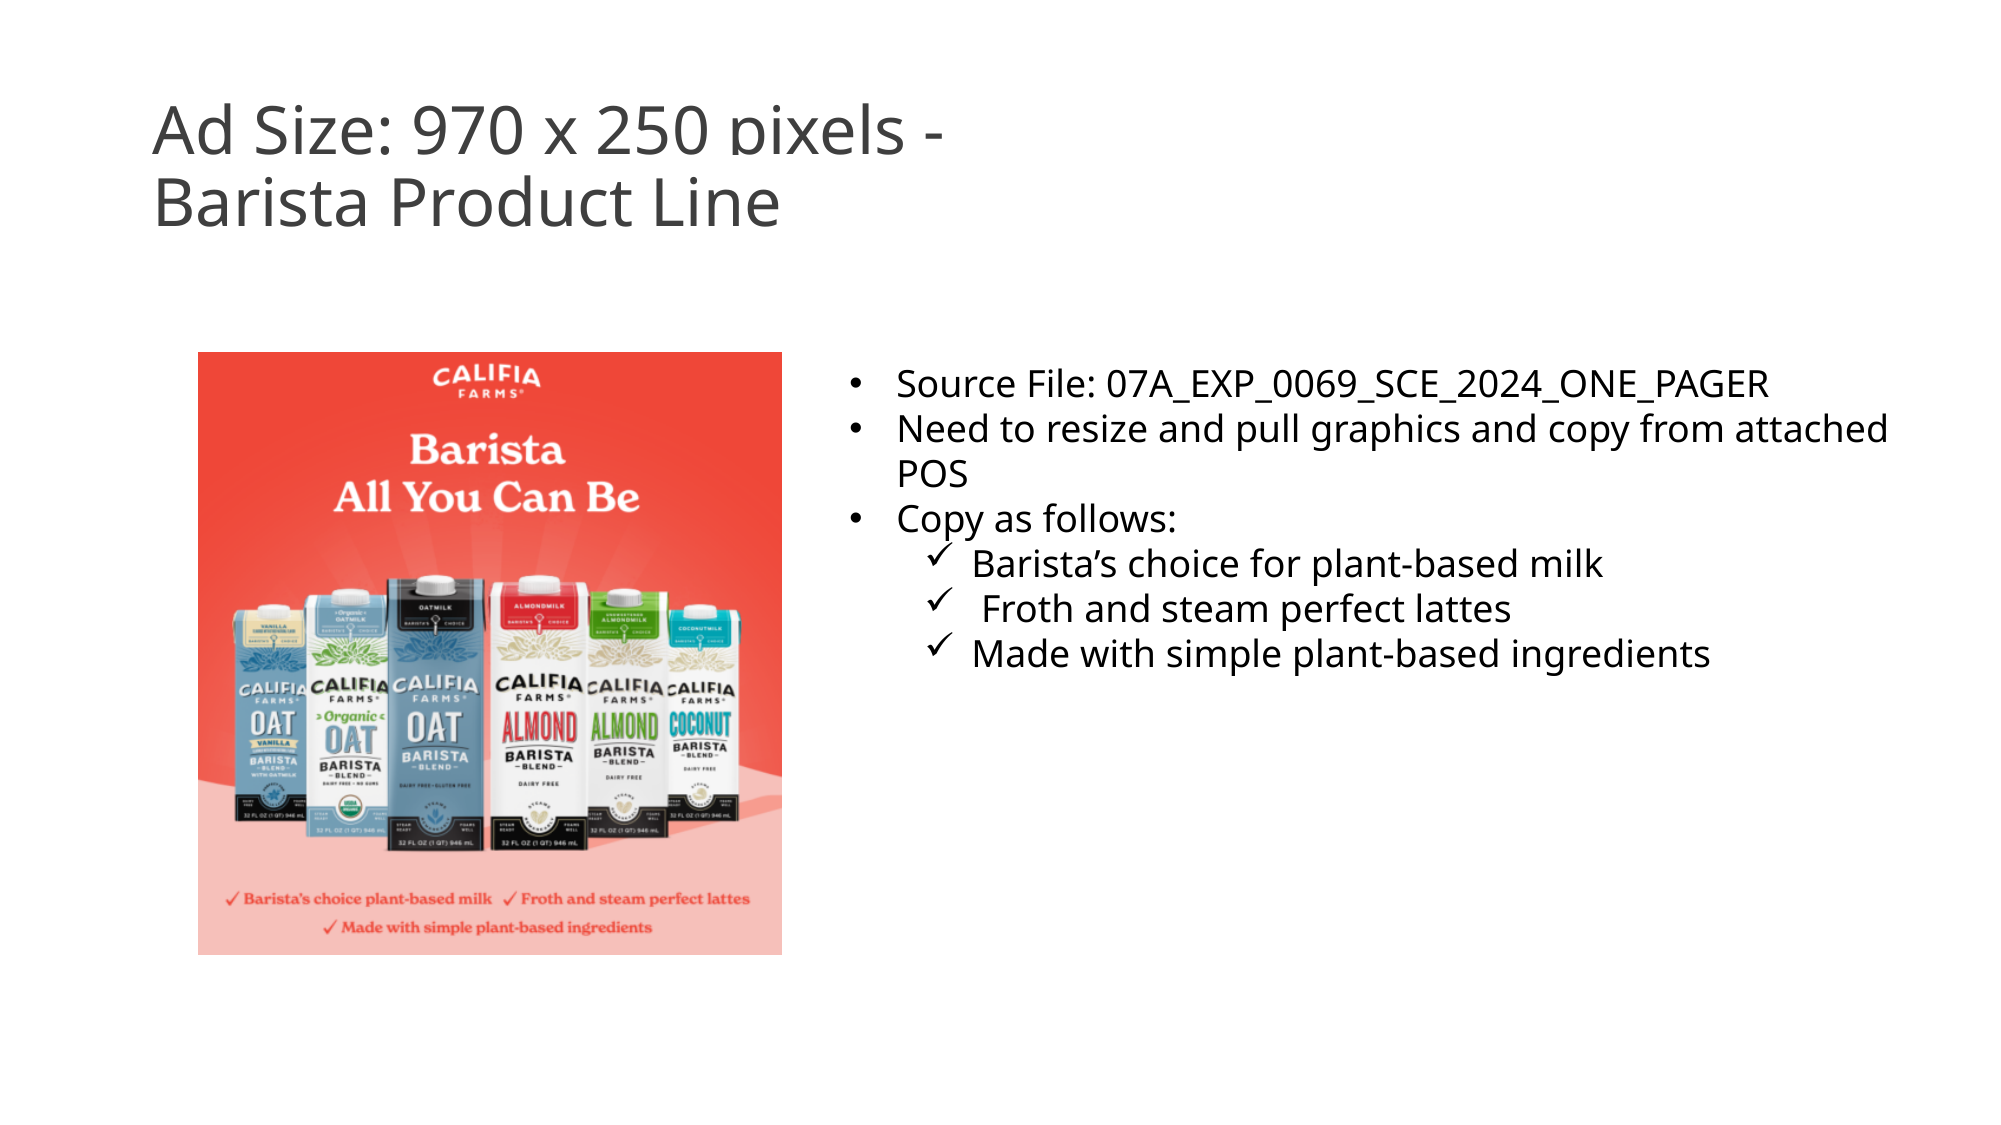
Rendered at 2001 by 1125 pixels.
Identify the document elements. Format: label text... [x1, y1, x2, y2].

picture [197, 352, 782, 956]
text_box Source File: 07A_EXP_0069_SCE_2024_ONE_PAGER Need to resize and pull graphics and copy from attached POS Copy as follows: Barista’s choice for plant-based milk Froth and steam perfect lattes Made with simple plant-based ingredients [834, 352, 1941, 728]
title Ad Size: 970 x 250 pixels - Barista Product Line [137, 59, 1863, 278]
